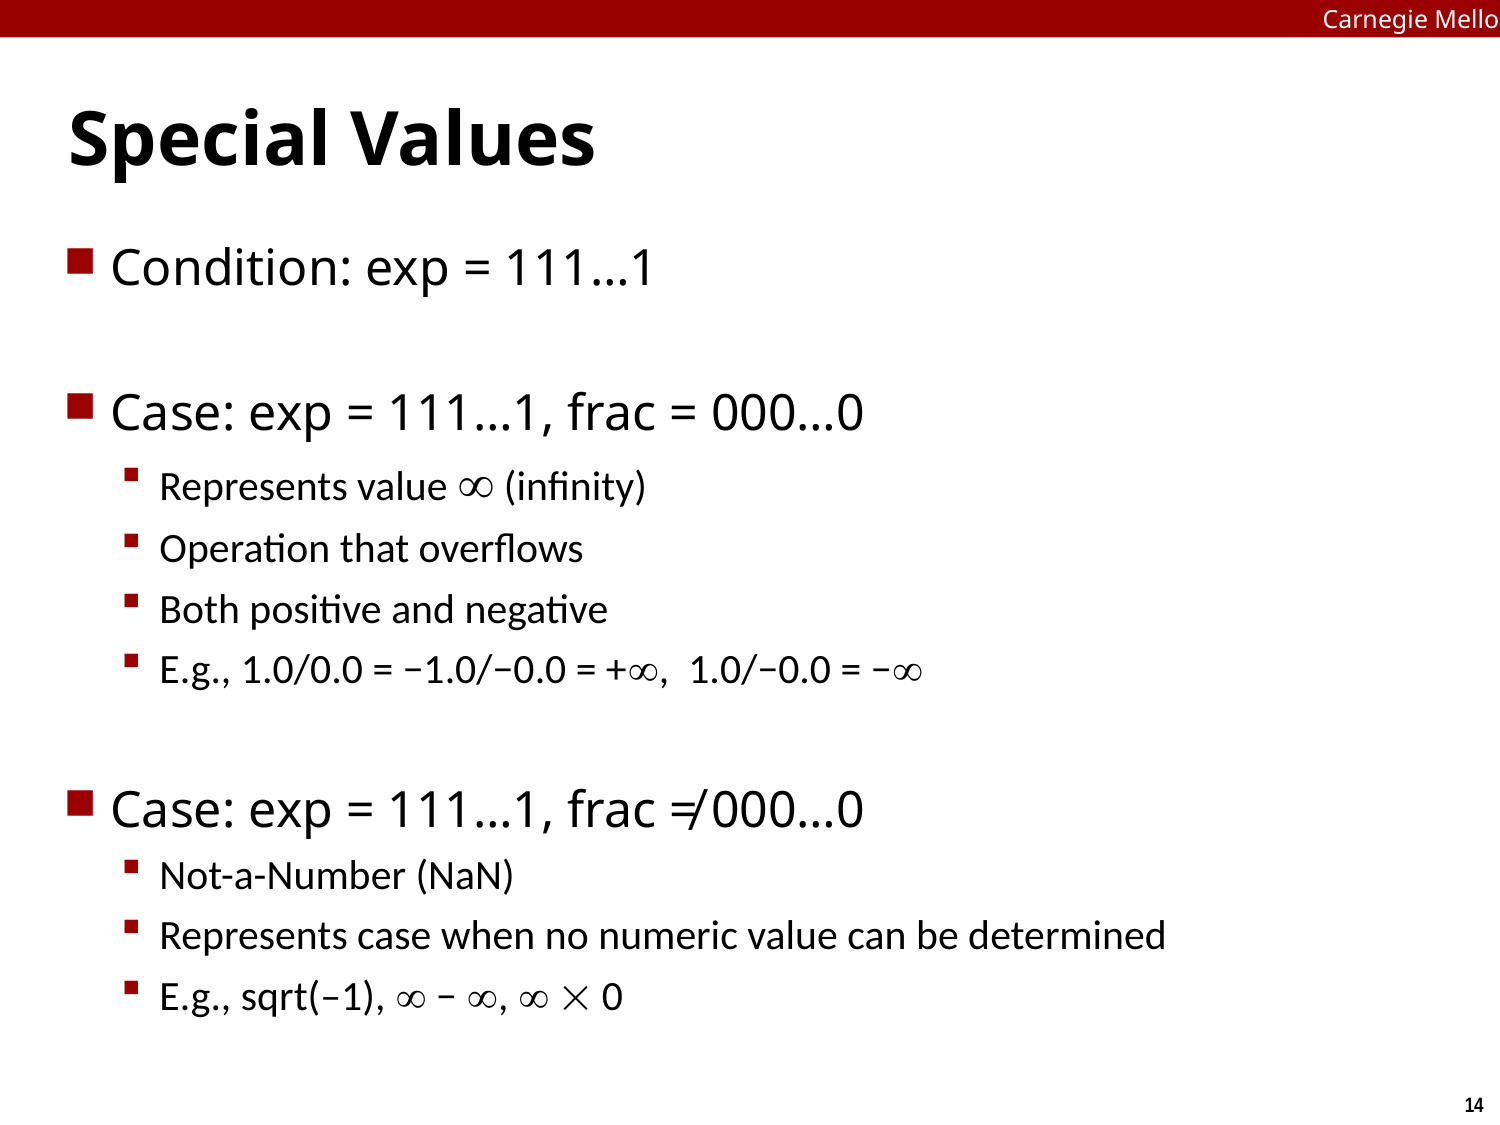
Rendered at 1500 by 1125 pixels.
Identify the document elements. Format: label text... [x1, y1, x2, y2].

list Condition: exp = 111…1 Case: exp = 111…1, frac = 000…0 Represents value  (infinity) Operation that overflows Both positive and negative E.g., 1.0/0.0 = −1.0/−0.0 = +, 1.0/−0.0 = − Case: exp = 111…1, frac ≠ 000…0 Not-a-Number (NaN) Represents case when no numeric value can be determined E.g., sqrt(–1),  − ,   0 [62, 228, 1438, 1122]
text_box [0, 0, 1500, 38]
text_box Carnegie Mellon [1322, 3, 1500, 33]
title Special Values [62, 41, 1438, 228]
